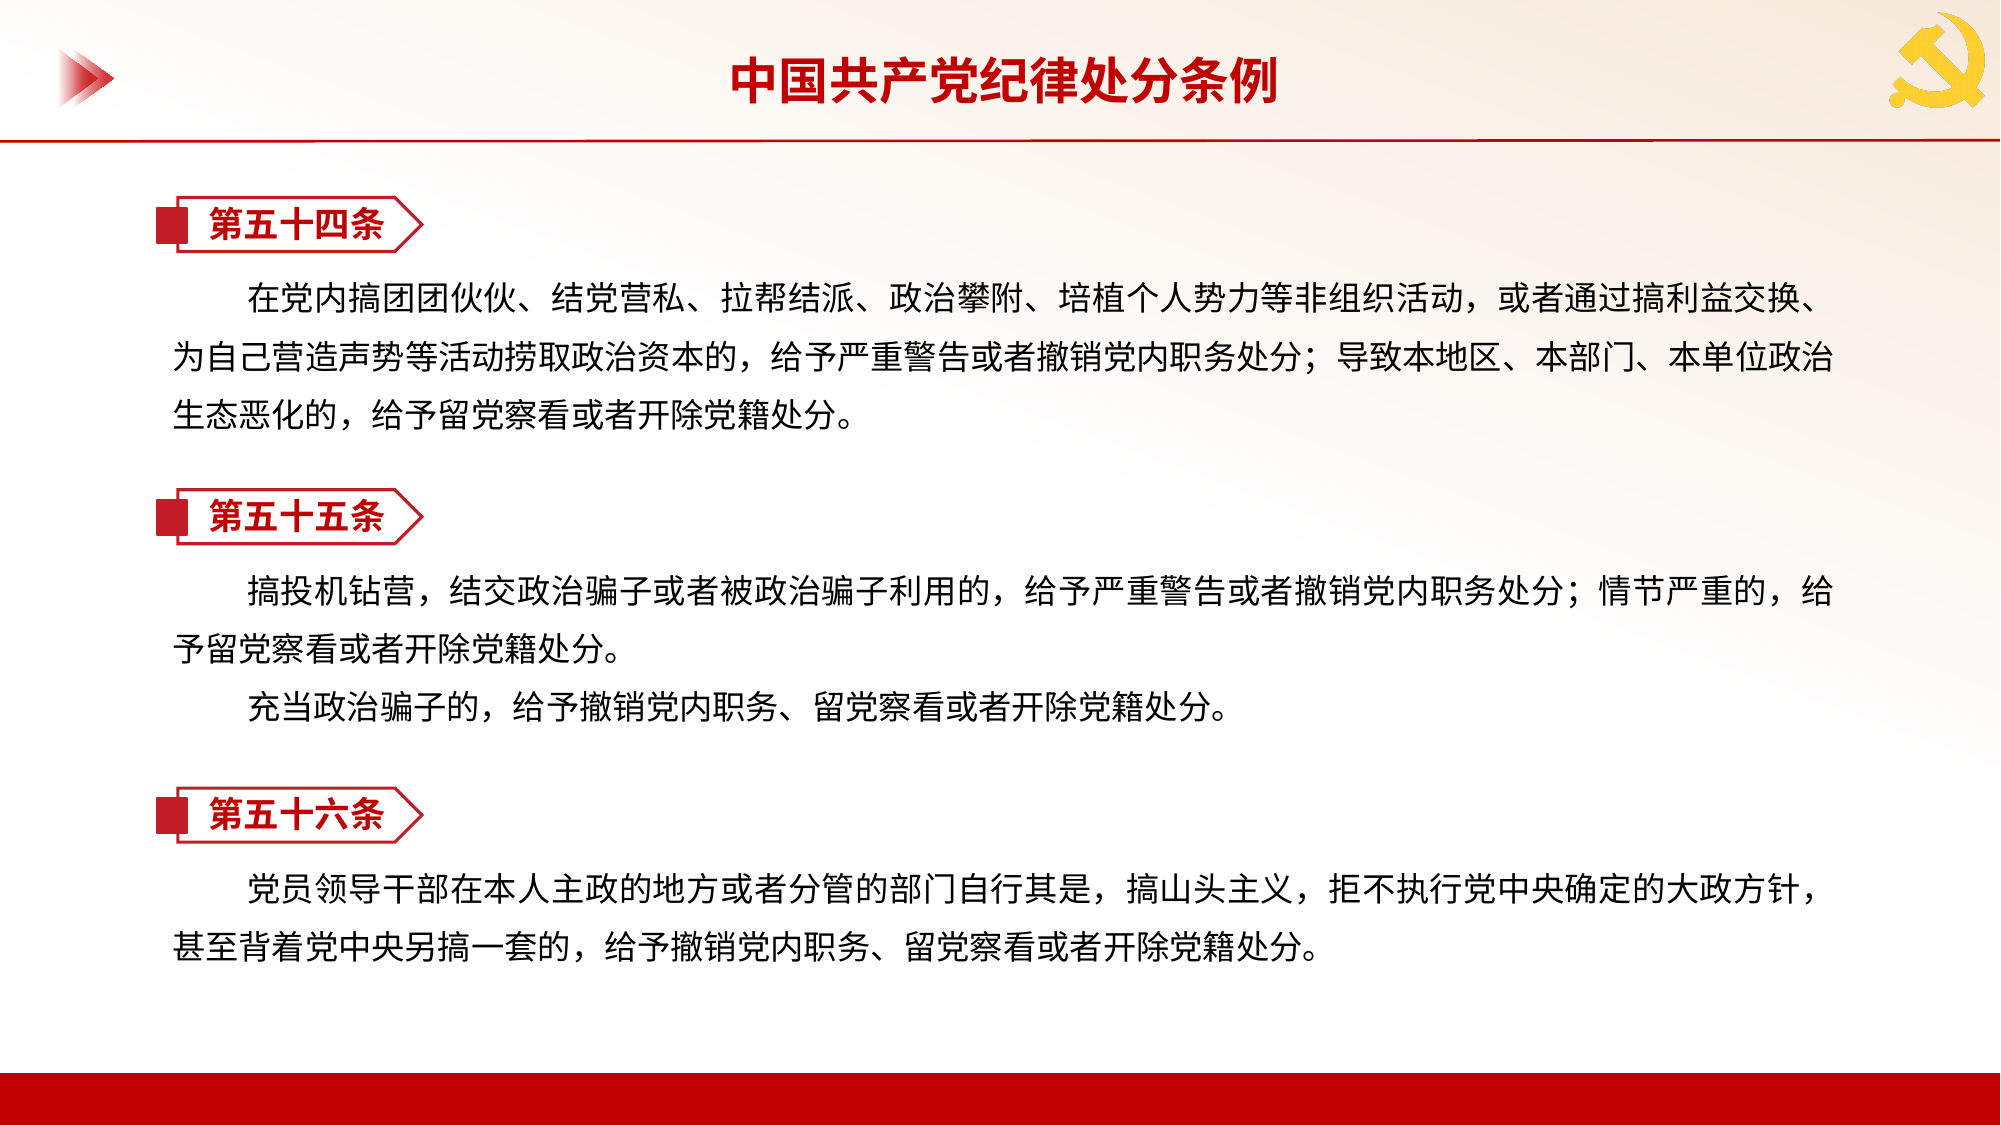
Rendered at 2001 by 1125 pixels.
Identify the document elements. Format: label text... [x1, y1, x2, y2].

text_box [156, 784, 422, 843]
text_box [156, 194, 422, 253]
text_box 党员领导干部在本人主政的地方或者分管的部门自行其是，搞山头主义，拒不执行党中央确定的大政方针，甚至背着党中央另搞一套的，给予撤销党内职务、留党察看或者开除党籍处分。 [157, 842, 1850, 924]
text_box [156, 486, 422, 545]
text_box 搞投机钻营，结交政治骗子或者被政治骗子利用的，给予严重警告或者撤销党内职务处分；情节严重的，给予留党察看或者开除党籍处分。 充当政治骗子的，给予撤销党内职务、留党察看或者开除党籍处分。 [157, 544, 1850, 626]
picture [1889, 12, 1985, 108]
text_box 中国共产党纪律处分条例 [303, 29, 1705, 117]
text_box 在党内搞团团伙伙、结党营私、拉帮结派、政治攀附、培植个人势力等非组织活动，或者通过搞利益交换、为自己营造声势等活动捞取政治资本的，给予严重警告或者撤销党内职务处分；导致本地区、本部门、本单位政治生态恶化的，给予留党察看或者开除党籍处分。 [157, 251, 1850, 334]
text_box [0, 1072, 2000, 1125]
